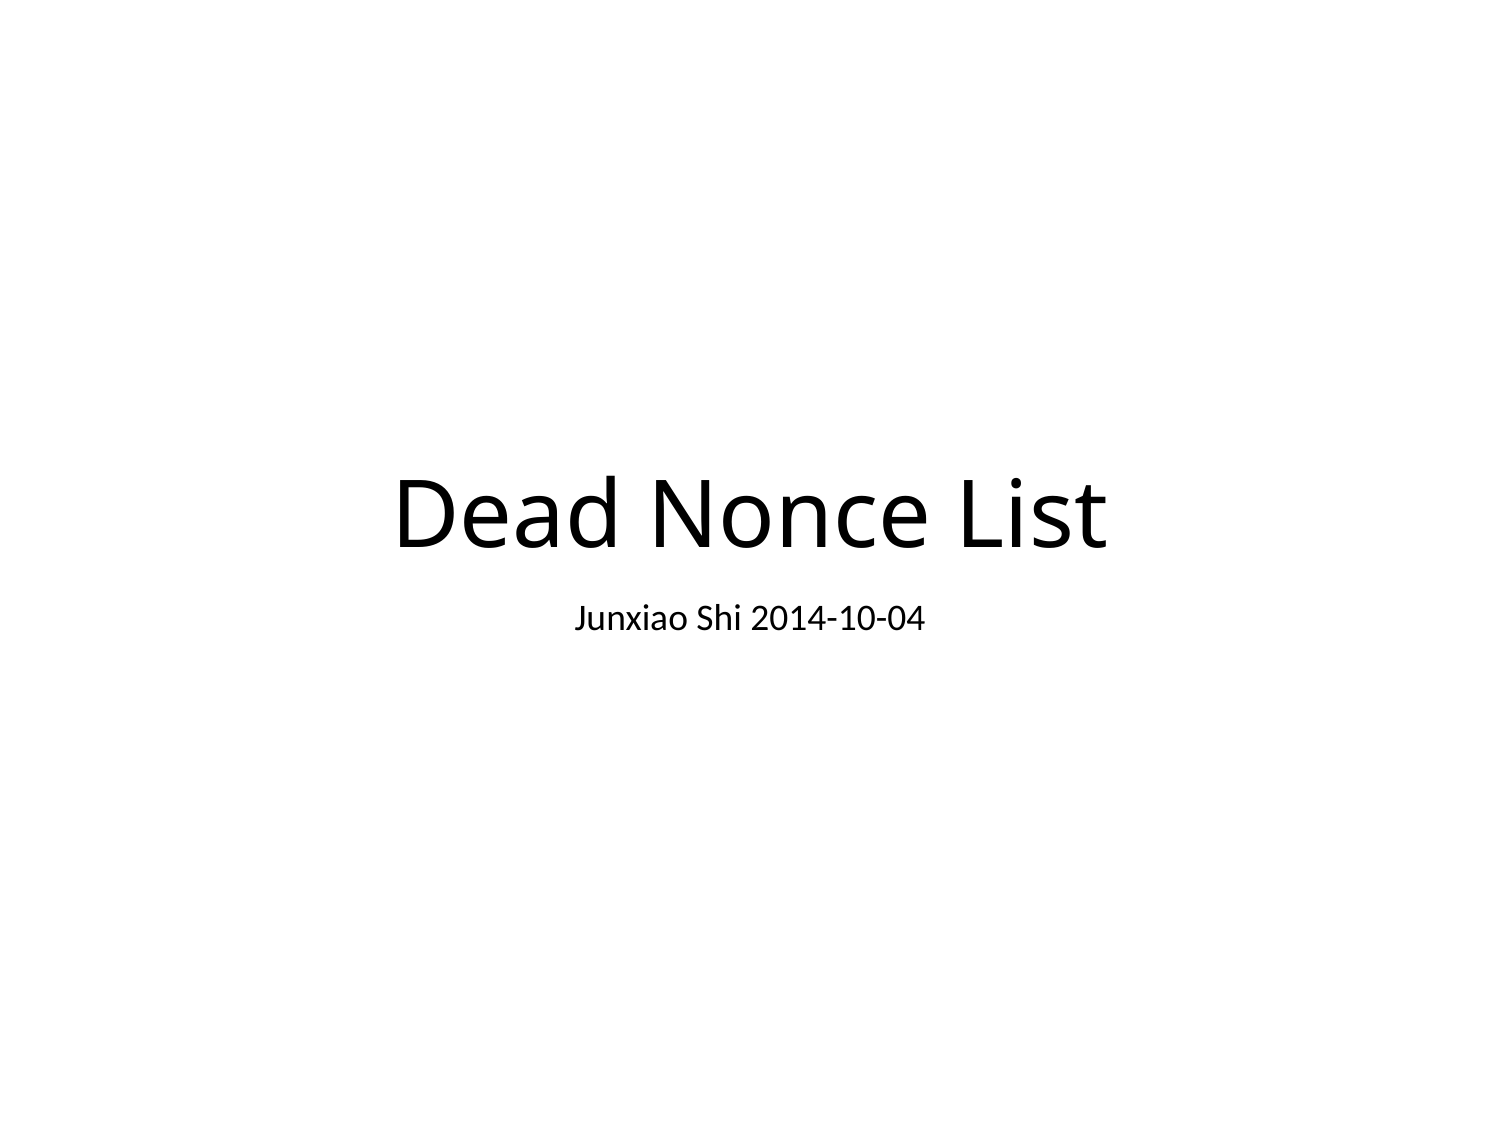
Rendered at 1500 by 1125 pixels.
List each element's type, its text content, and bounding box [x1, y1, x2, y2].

subtitle Junxiao Shi 2014-10-04 [187, 590, 1313, 863]
title Dead Nonce List [187, 184, 1313, 576]
